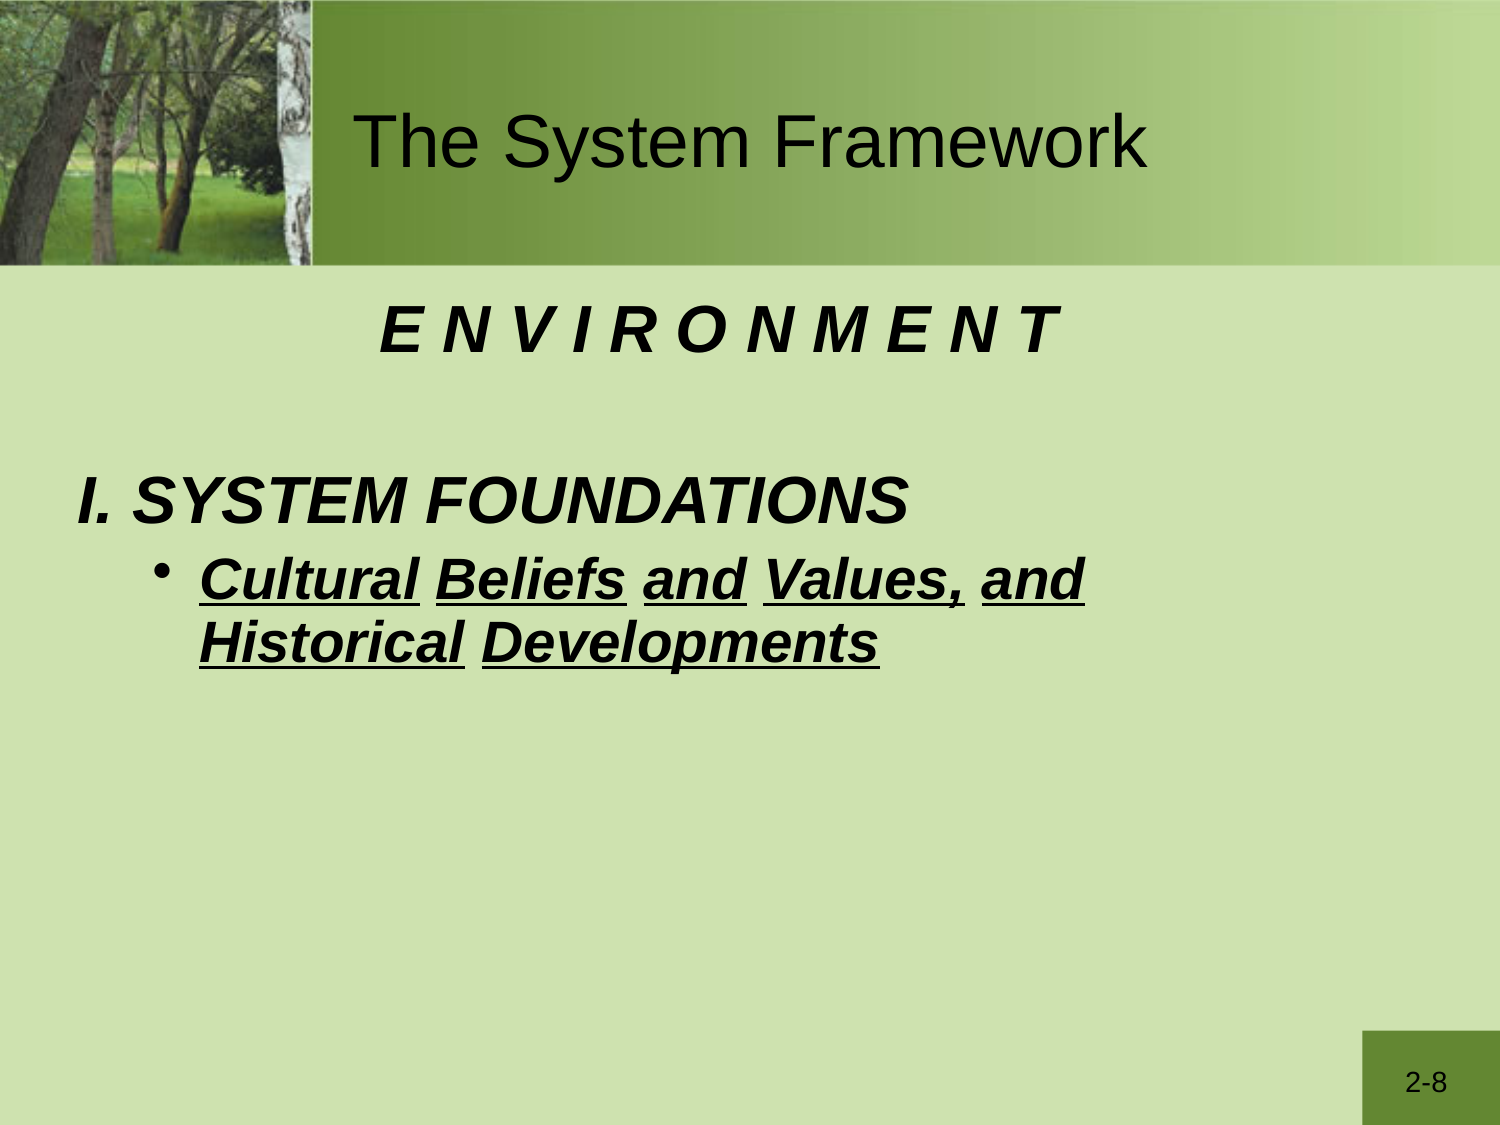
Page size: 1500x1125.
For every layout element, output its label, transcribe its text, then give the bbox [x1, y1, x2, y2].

picture [0, 0, 1500, 1125]
slide_number 2-8 [1149, 1031, 1463, 1107]
title The System Framework [337, 24, 1438, 250]
list E N V I R O N M E N T I. SYSTEM FOUNDATIONS Cultural Beliefs and Values, and Historical Developments [62, 287, 1375, 1000]
